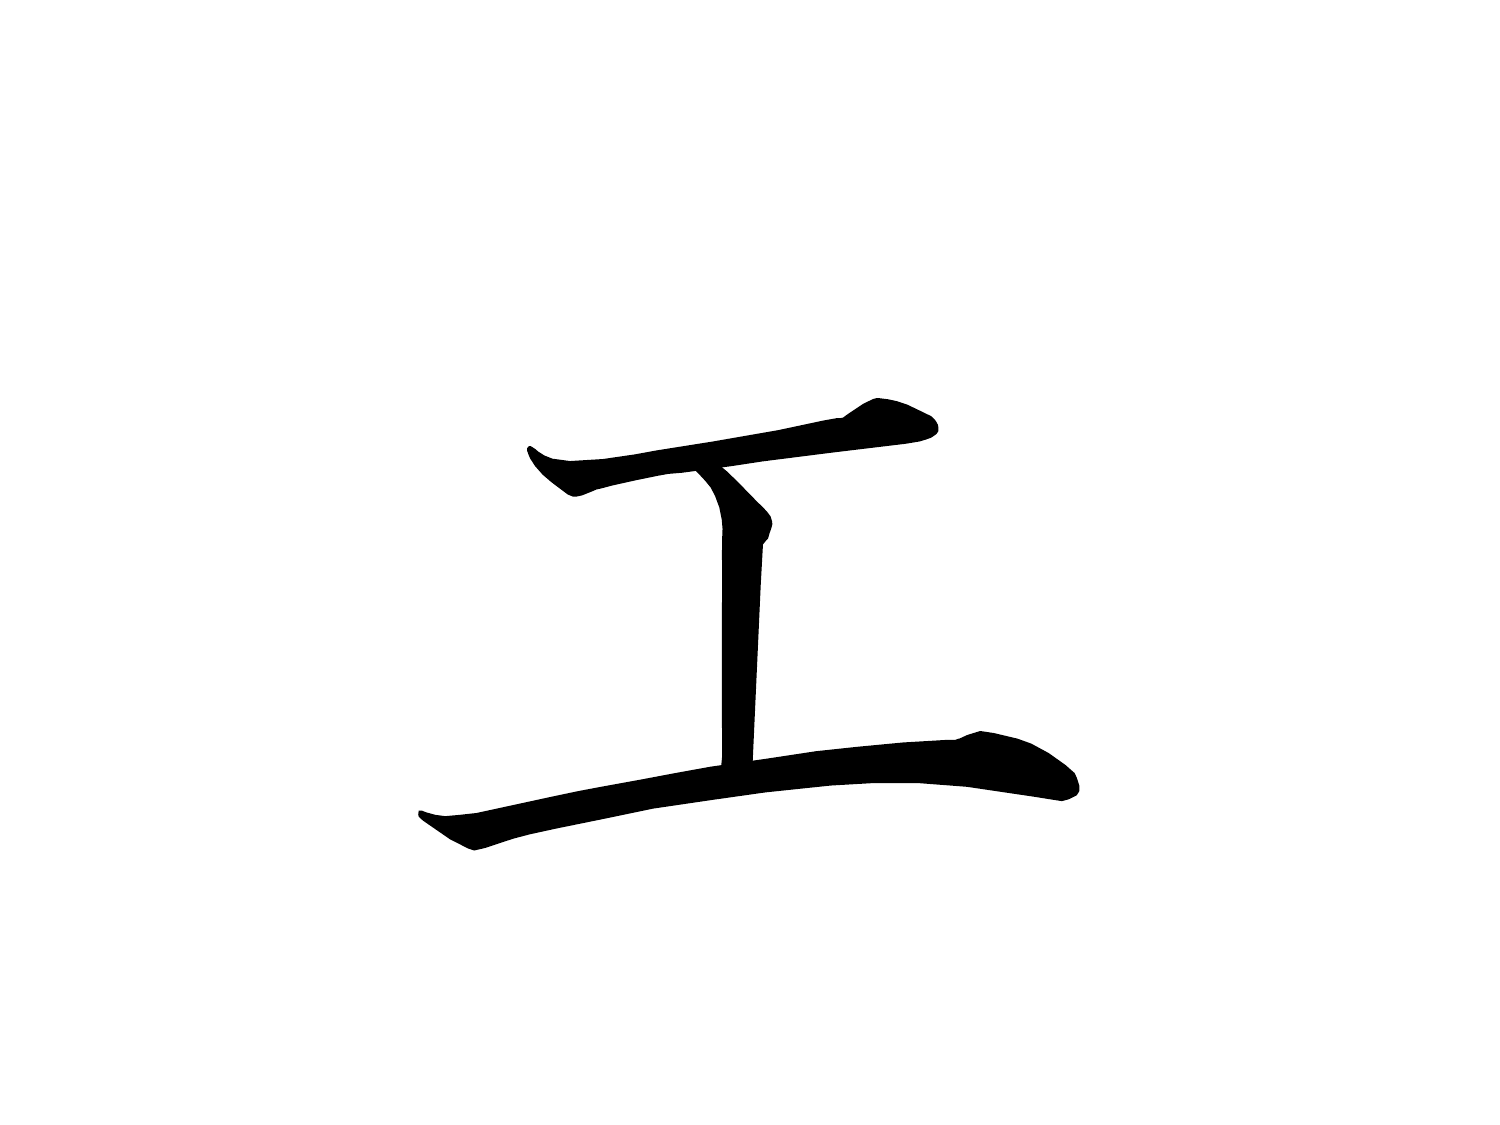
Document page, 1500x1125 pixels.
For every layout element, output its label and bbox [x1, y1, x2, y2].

text_box [692, 462, 775, 763]
text_box [416, 729, 1082, 853]
text_box [525, 396, 941, 499]
